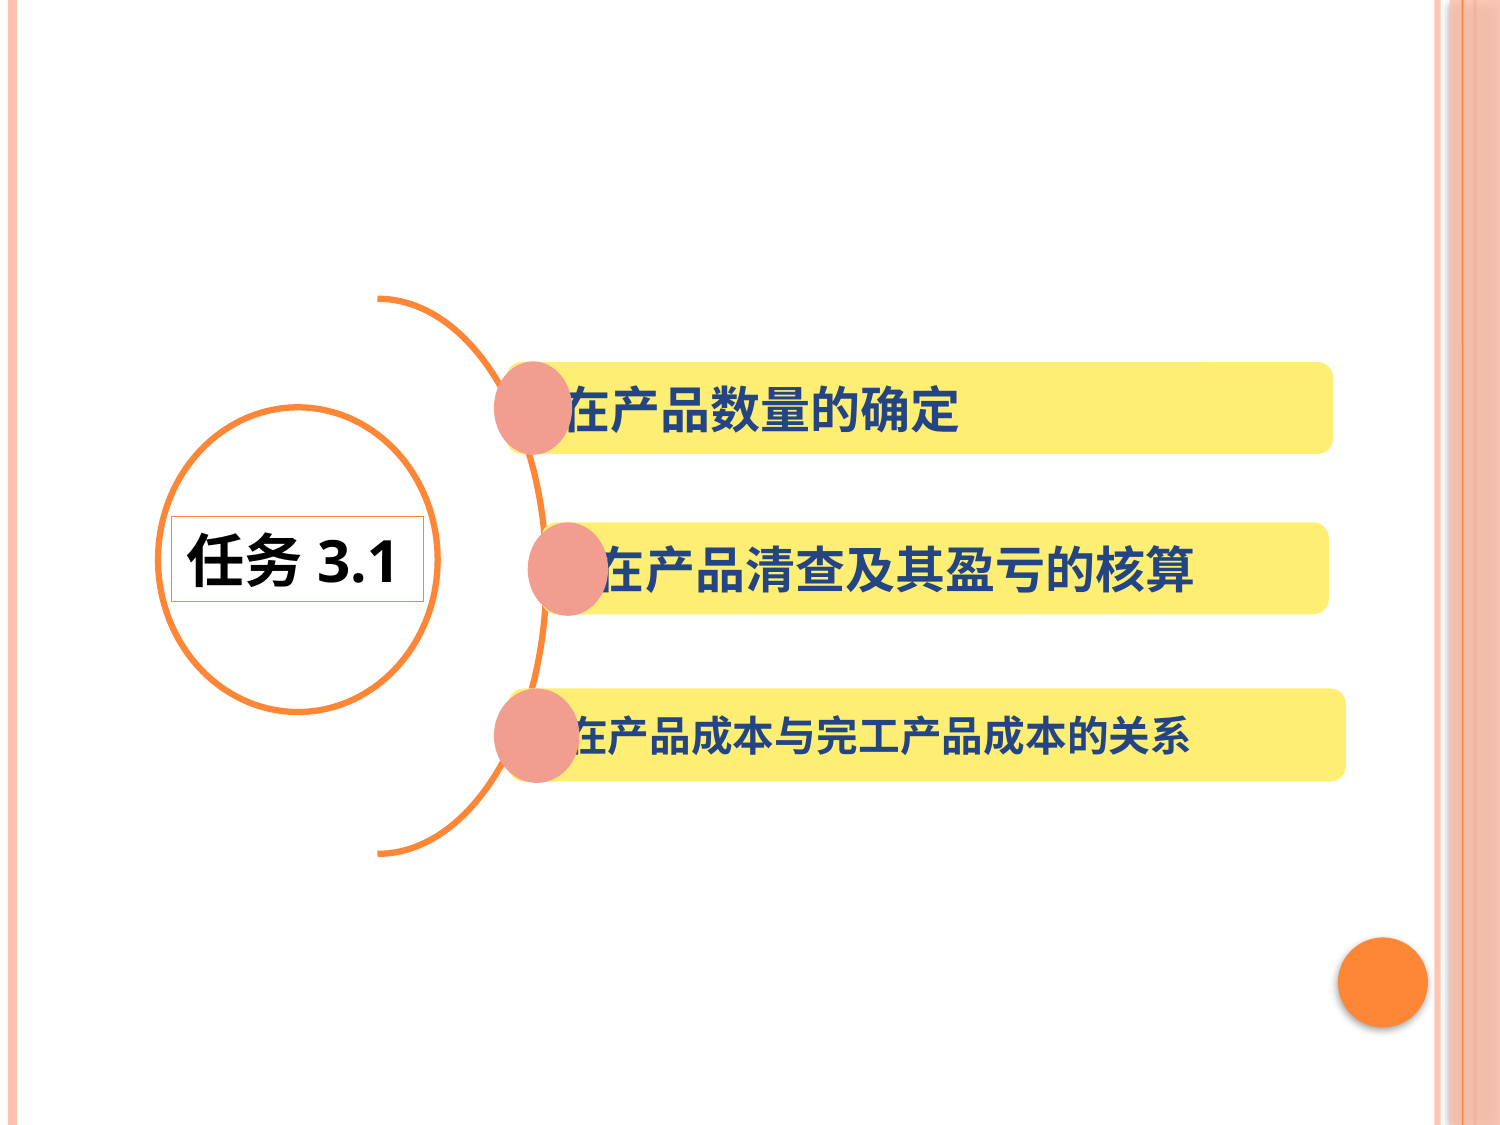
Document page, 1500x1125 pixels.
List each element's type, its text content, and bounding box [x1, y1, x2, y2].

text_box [493, 360, 1334, 456]
text_box [377, 296, 546, 856]
text_box [155, 405, 440, 715]
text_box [493, 687, 1347, 784]
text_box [527, 521, 1330, 617]
text_box 任务3.1 [171, 516, 424, 602]
